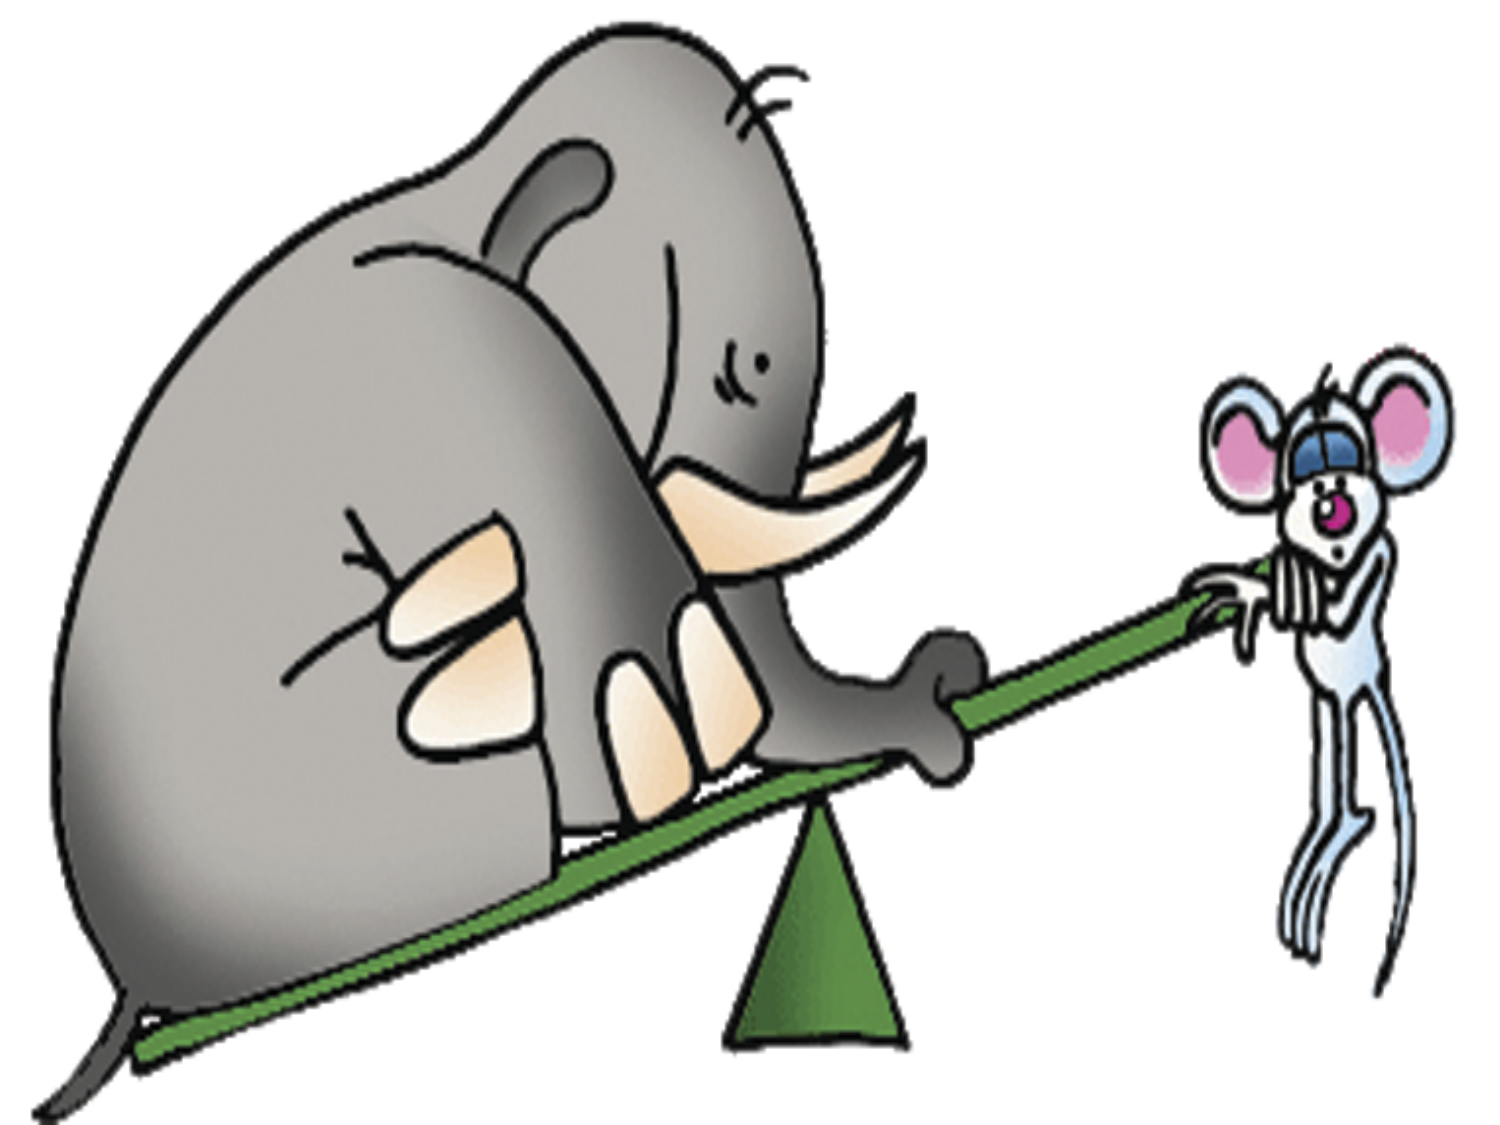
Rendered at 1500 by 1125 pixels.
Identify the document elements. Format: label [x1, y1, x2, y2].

list [0, 0, 1500, 1125]
